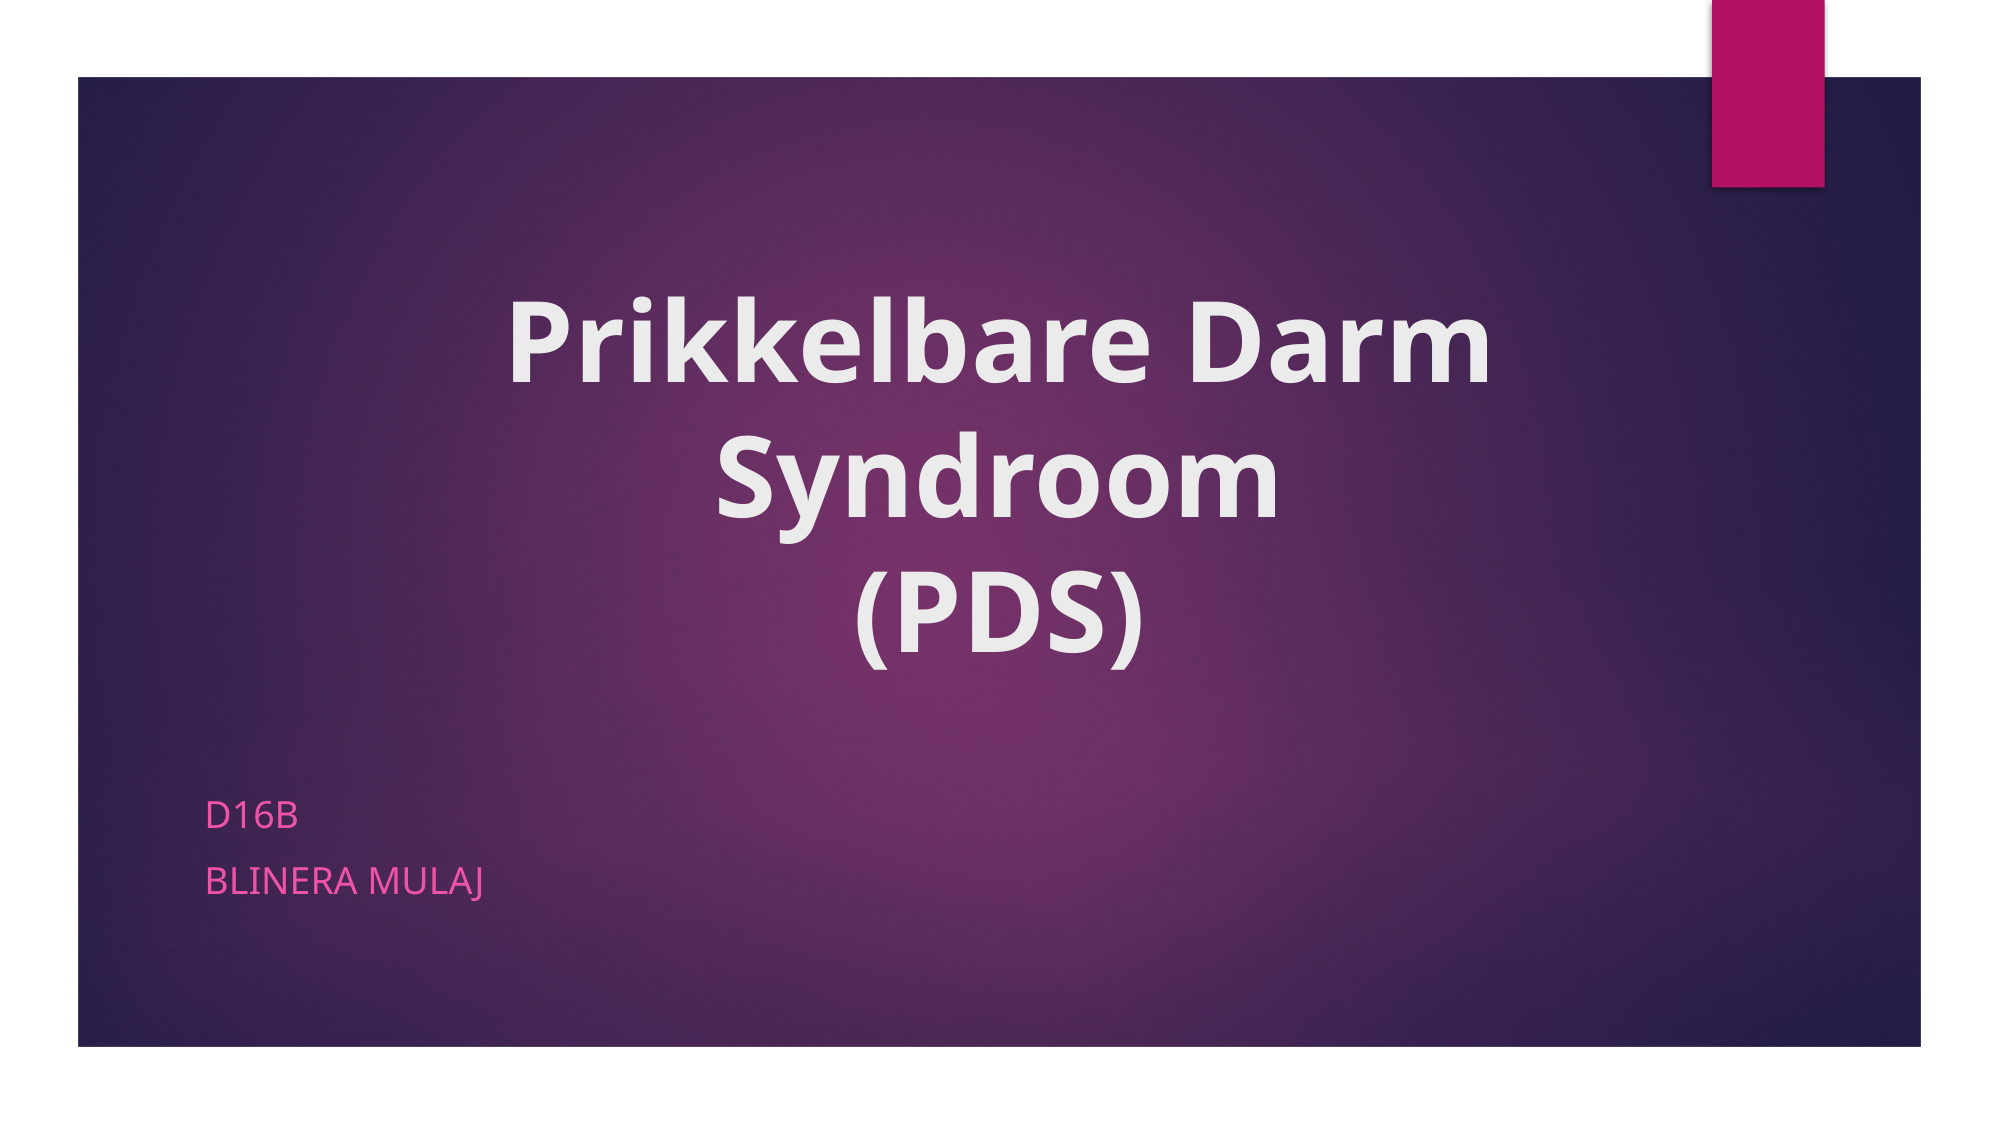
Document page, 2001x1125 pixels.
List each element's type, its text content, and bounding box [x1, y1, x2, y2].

subtitle D16B Blinera MULAJ [189, 783, 1638, 925]
title Prikkelbare Darm Syndroom (PDS) [276, 0, 1724, 683]
